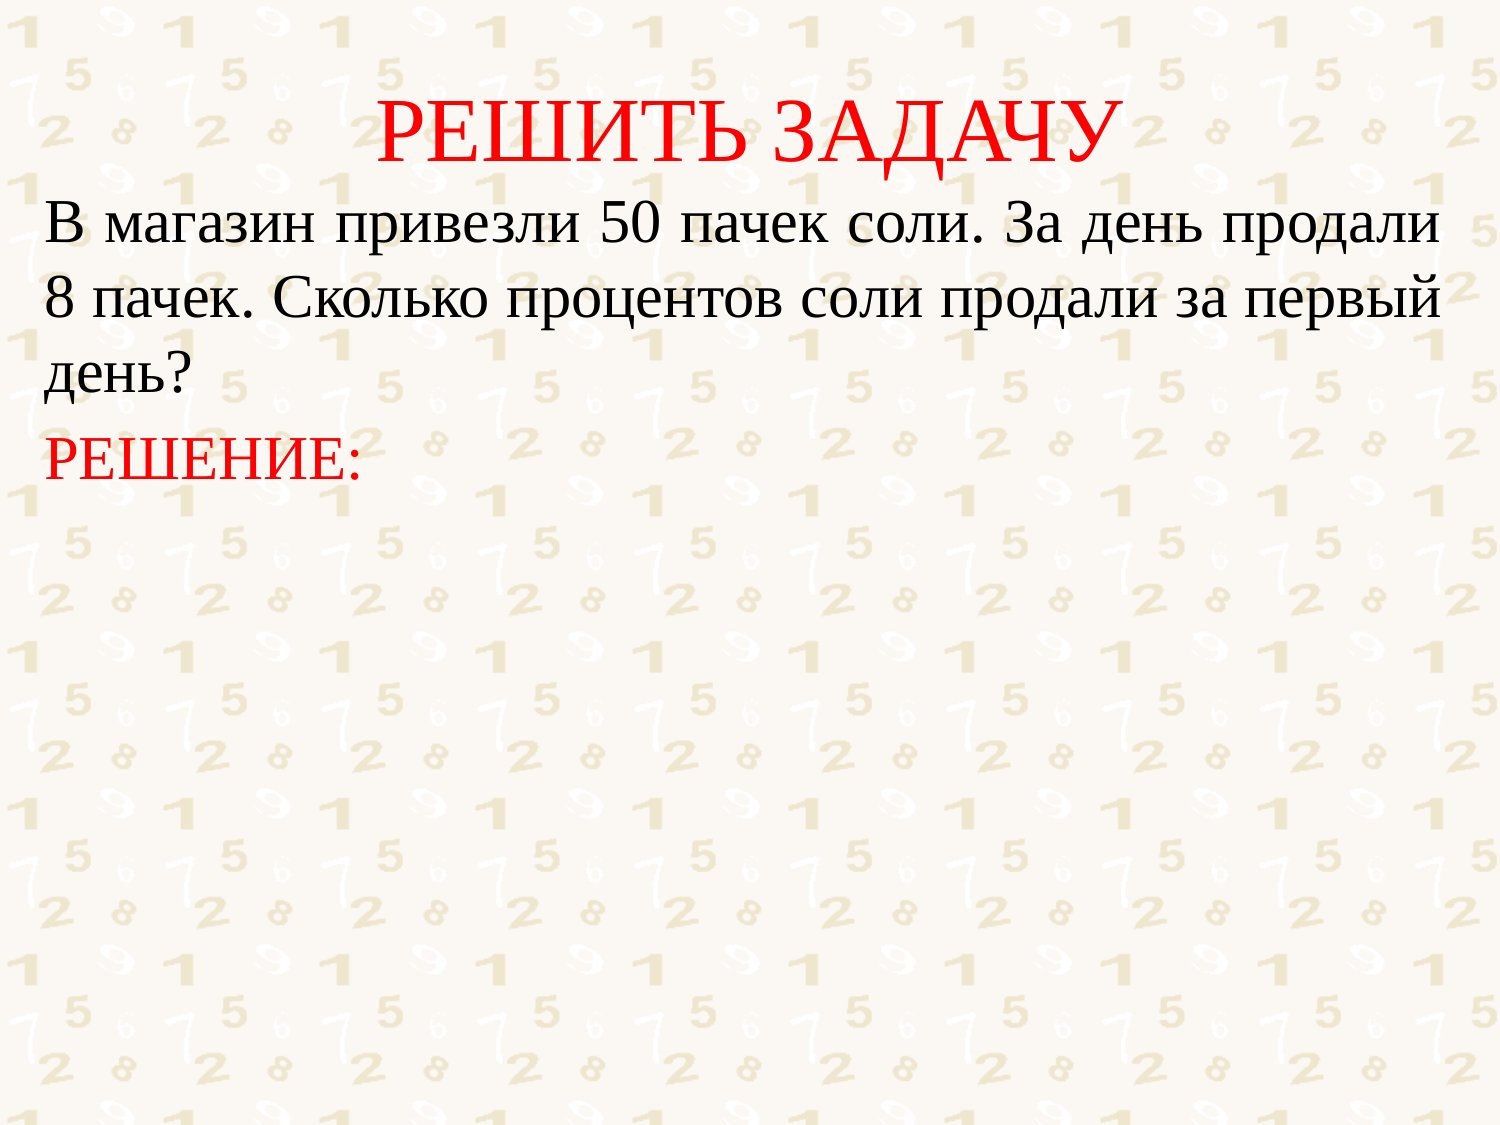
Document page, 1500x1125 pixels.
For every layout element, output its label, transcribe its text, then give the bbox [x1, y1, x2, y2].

title РЕШИТЬ ЗАДАЧУ [112, 30, 1388, 172]
list В магазин привезли 50 пачек соли. За день продали 8 пачек. Сколько процентов соли продали за первый день? РЕШЕНИЕ: [29, 172, 1459, 848]
picture [0, 0, 1500, 1125]
